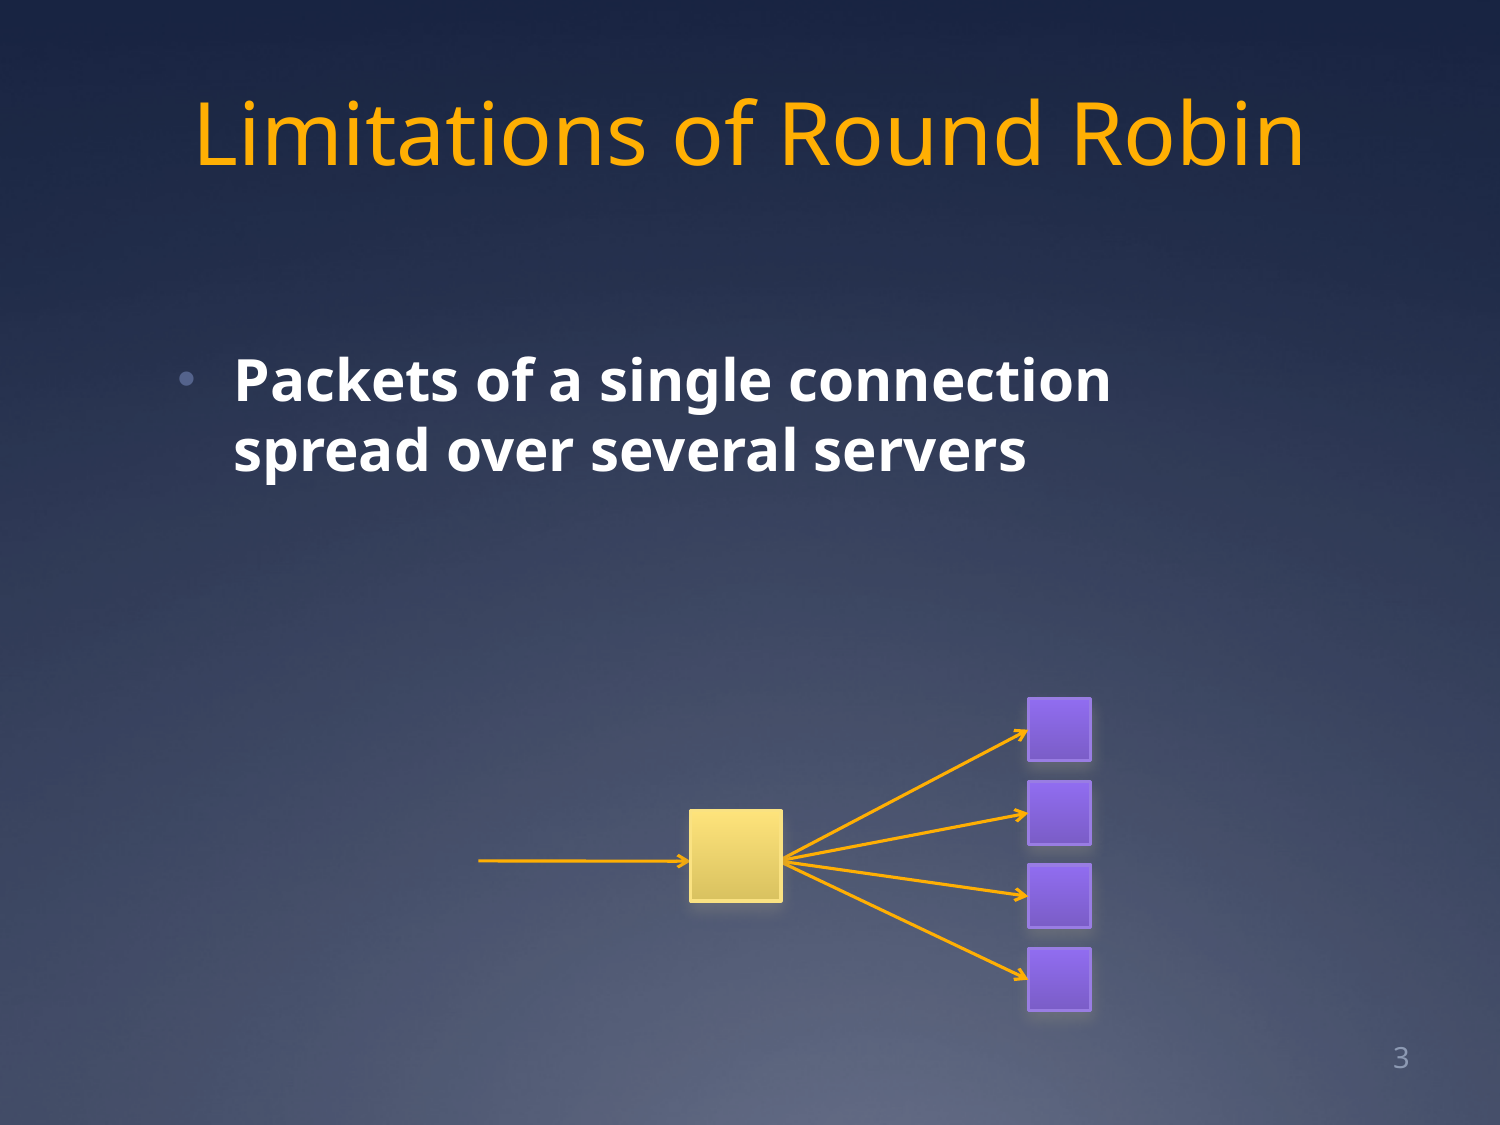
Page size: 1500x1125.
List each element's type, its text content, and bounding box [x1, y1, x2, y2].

slide_number 3 [1325, 1029, 1425, 1090]
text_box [477, 697, 1092, 1012]
list Packets of a single connection spread over several servers [162, 335, 1338, 1005]
title Limitations of Round Robin [100, 70, 1400, 200]
